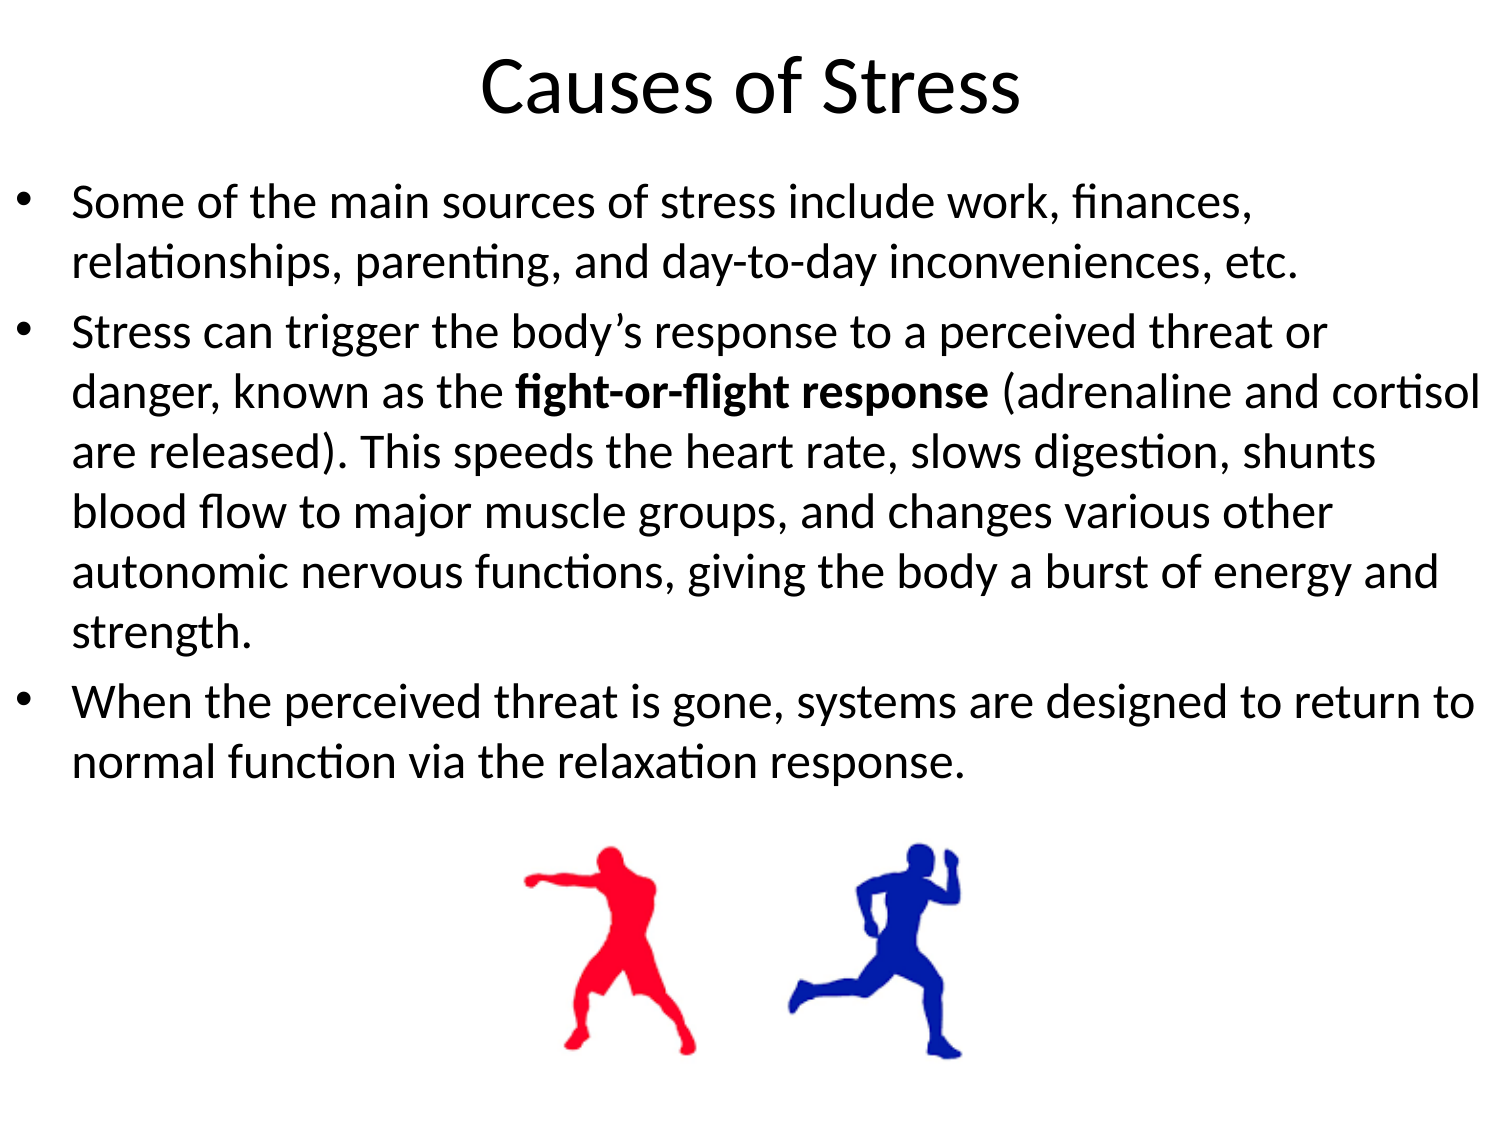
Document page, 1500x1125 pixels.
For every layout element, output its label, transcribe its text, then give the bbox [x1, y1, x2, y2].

title Causes of Stress [76, 0, 1427, 160]
picture [395, 833, 1117, 1125]
list Some of the main sources of stress include work, finances, relationships, parenting, and day-to-day inconveniences, etc. Stress can trigger the body’s response to a perceived threat or danger, known as the fight-or-flight response (adrenaline and cortisol are released). This speeds the heart rate, slows digestion, shunts blood flow to major muscle groups, and changes various other autonomic nervous functions, giving the body a burst of energy and strength. When the perceived threat is gone, systems are designed to return to normal function via the relaxation response.﻿ [0, 160, 1500, 904]
